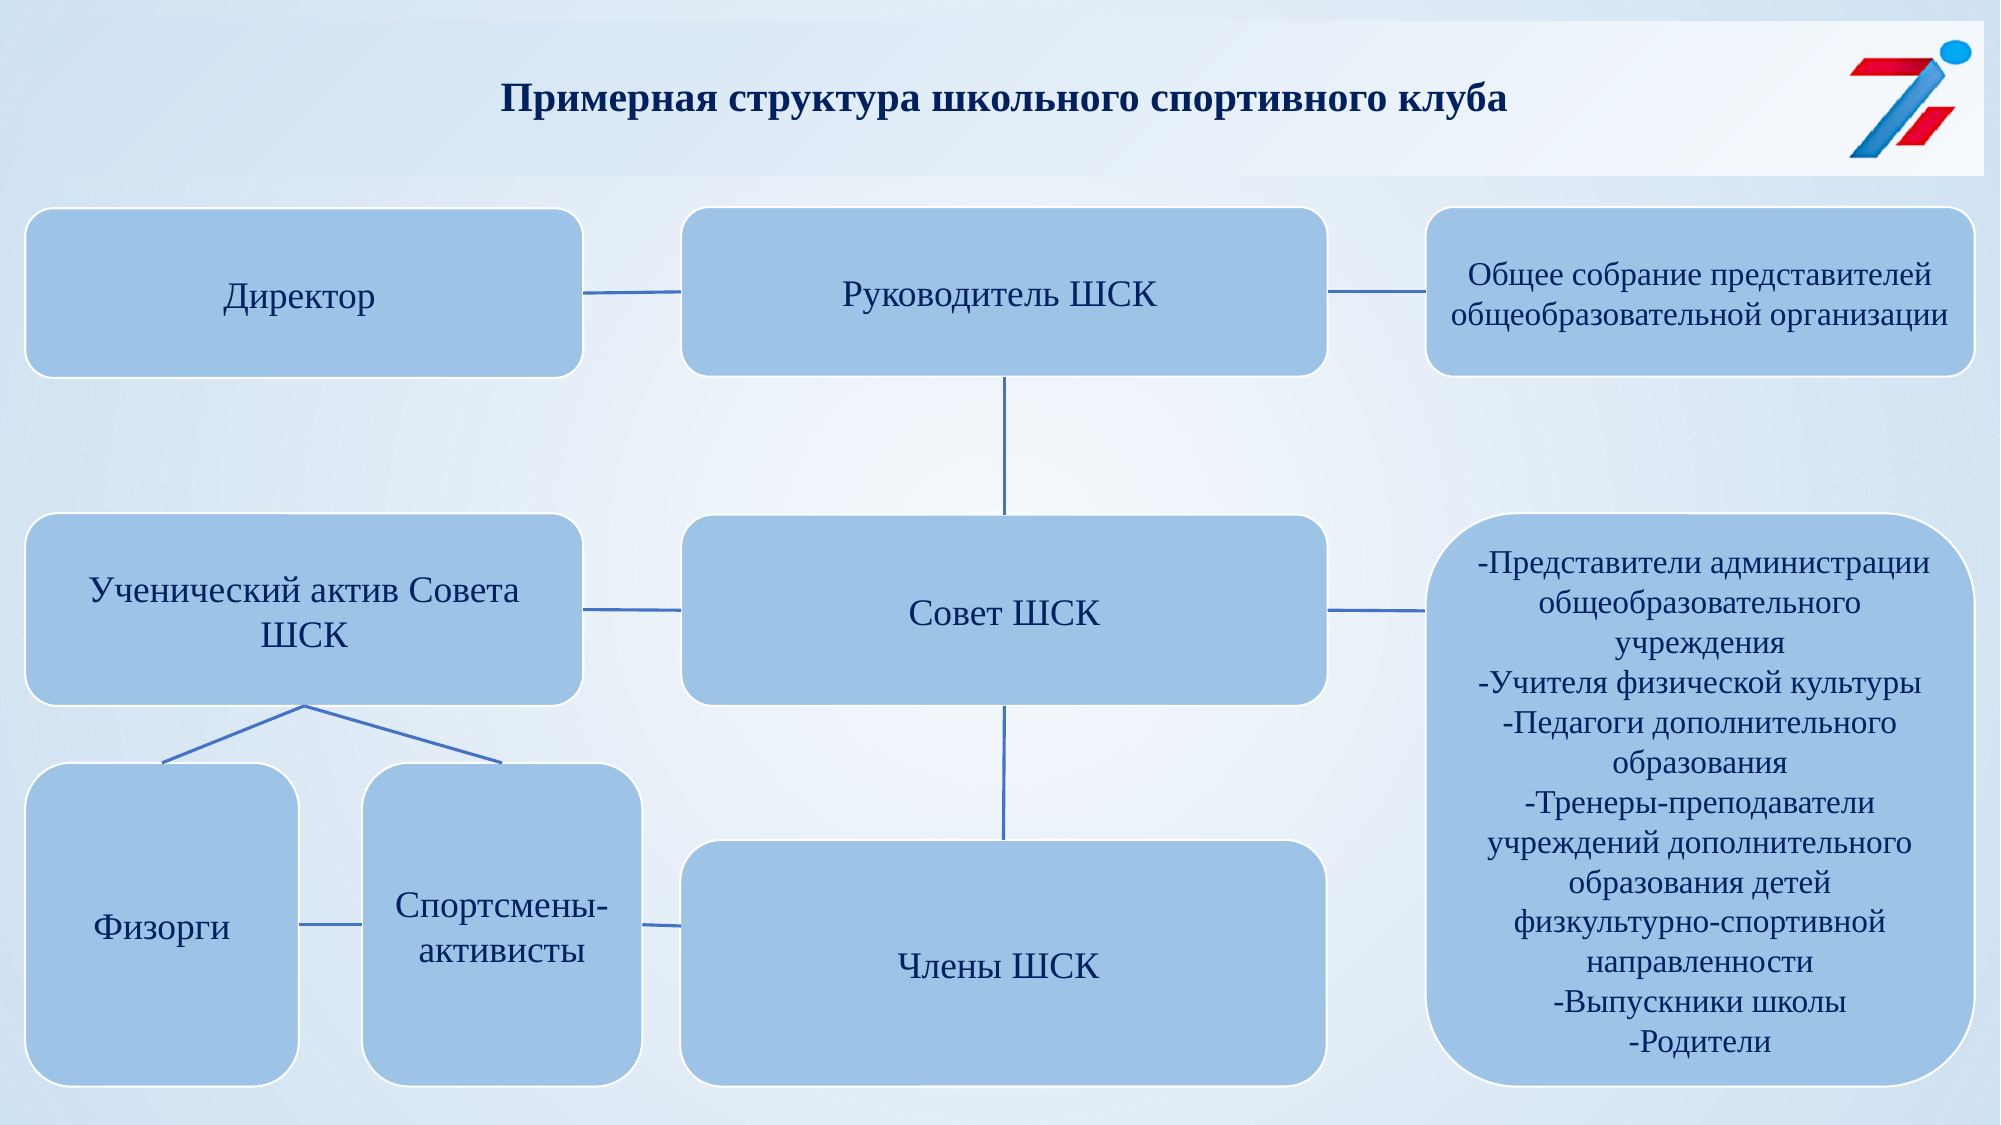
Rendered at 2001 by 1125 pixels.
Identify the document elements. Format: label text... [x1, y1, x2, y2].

title Примерная структура школьного спортивного клуба [25, 21, 1984, 176]
text_box Спортсмены- активисты [360, 761, 644, 1088]
text_box Директор [24, 207, 585, 379]
text_box -Представители администрации общеобразовательного учреждения -Учителя физической культуры -Педагоги дополнительного образования -Тренеры-преподаватели учреждений дополнительного образования детей физкультурно-спортивной направленности -Выпускники школы -Родители [1424, 512, 1976, 1088]
text_box Общее собрание представителей общеобразовательной организации [1424, 205, 1976, 378]
text_box Физорги [24, 761, 300, 1088]
text_box Руководитель ШСК [680, 205, 1329, 378]
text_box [162, 705, 304, 763]
text_box Совет ШСК [680, 513, 1329, 707]
text_box Ученический актив Совета ШСК [24, 512, 585, 707]
text_box Члены ШСК [679, 838, 1328, 1088]
picture [1847, 38, 1975, 159]
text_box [304, 705, 503, 763]
